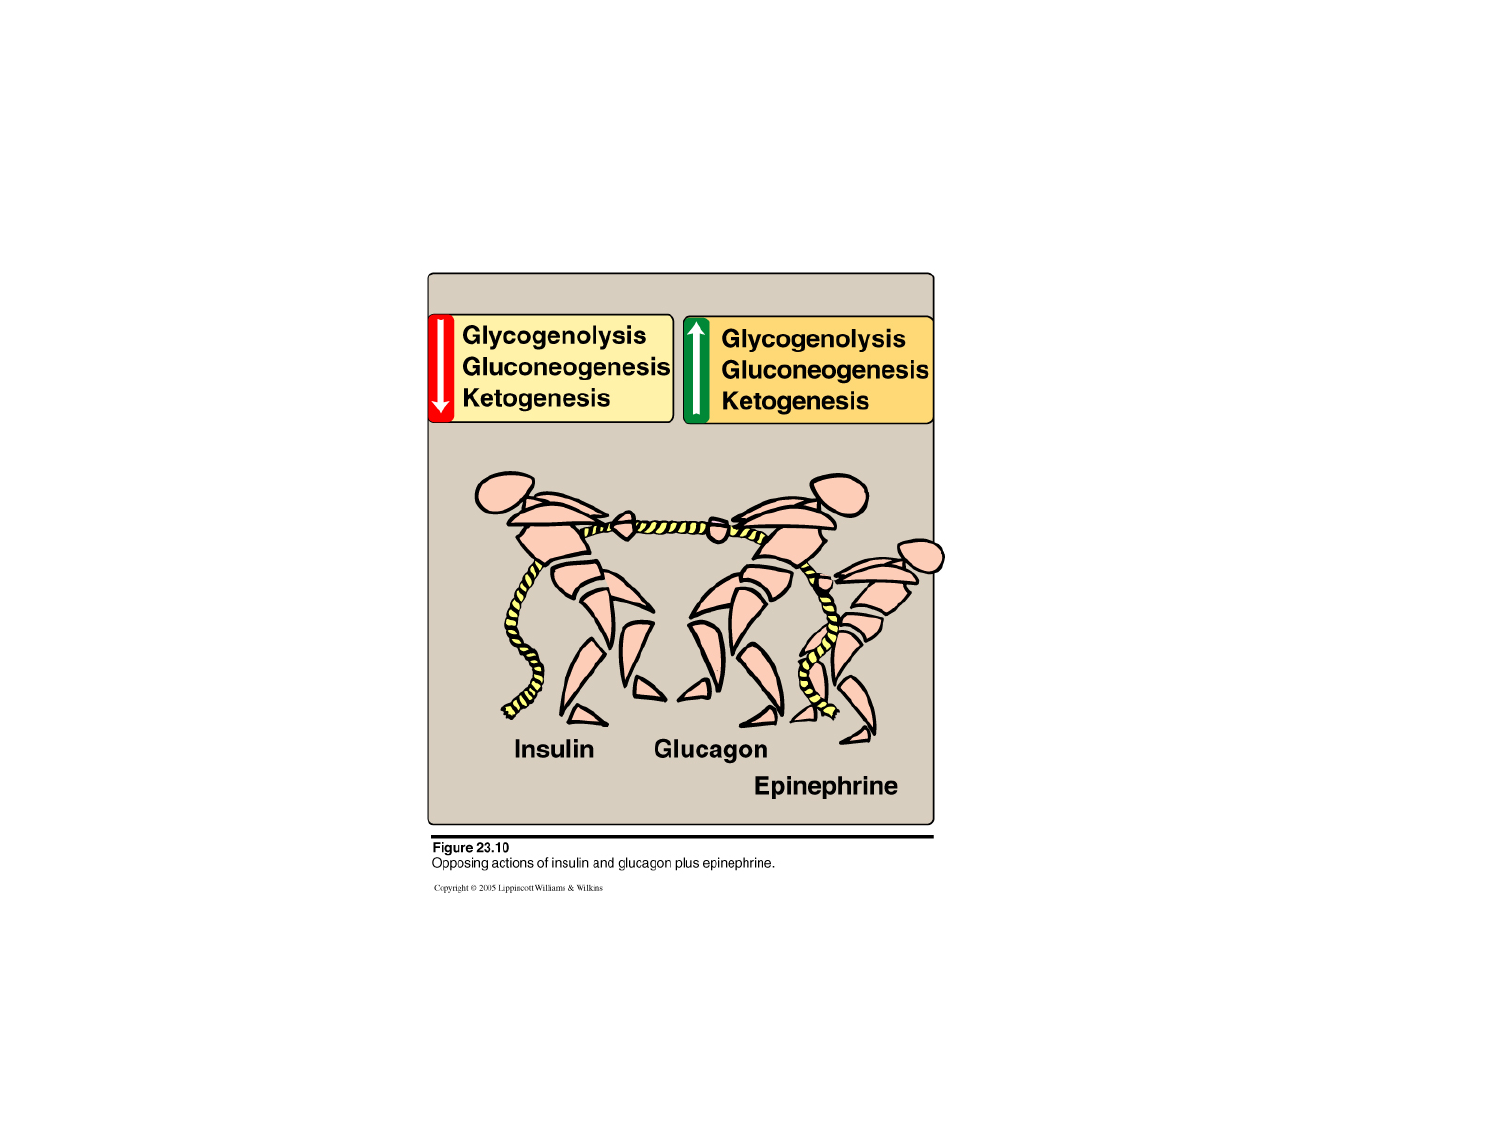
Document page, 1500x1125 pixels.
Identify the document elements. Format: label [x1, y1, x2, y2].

list [398, 245, 973, 989]
